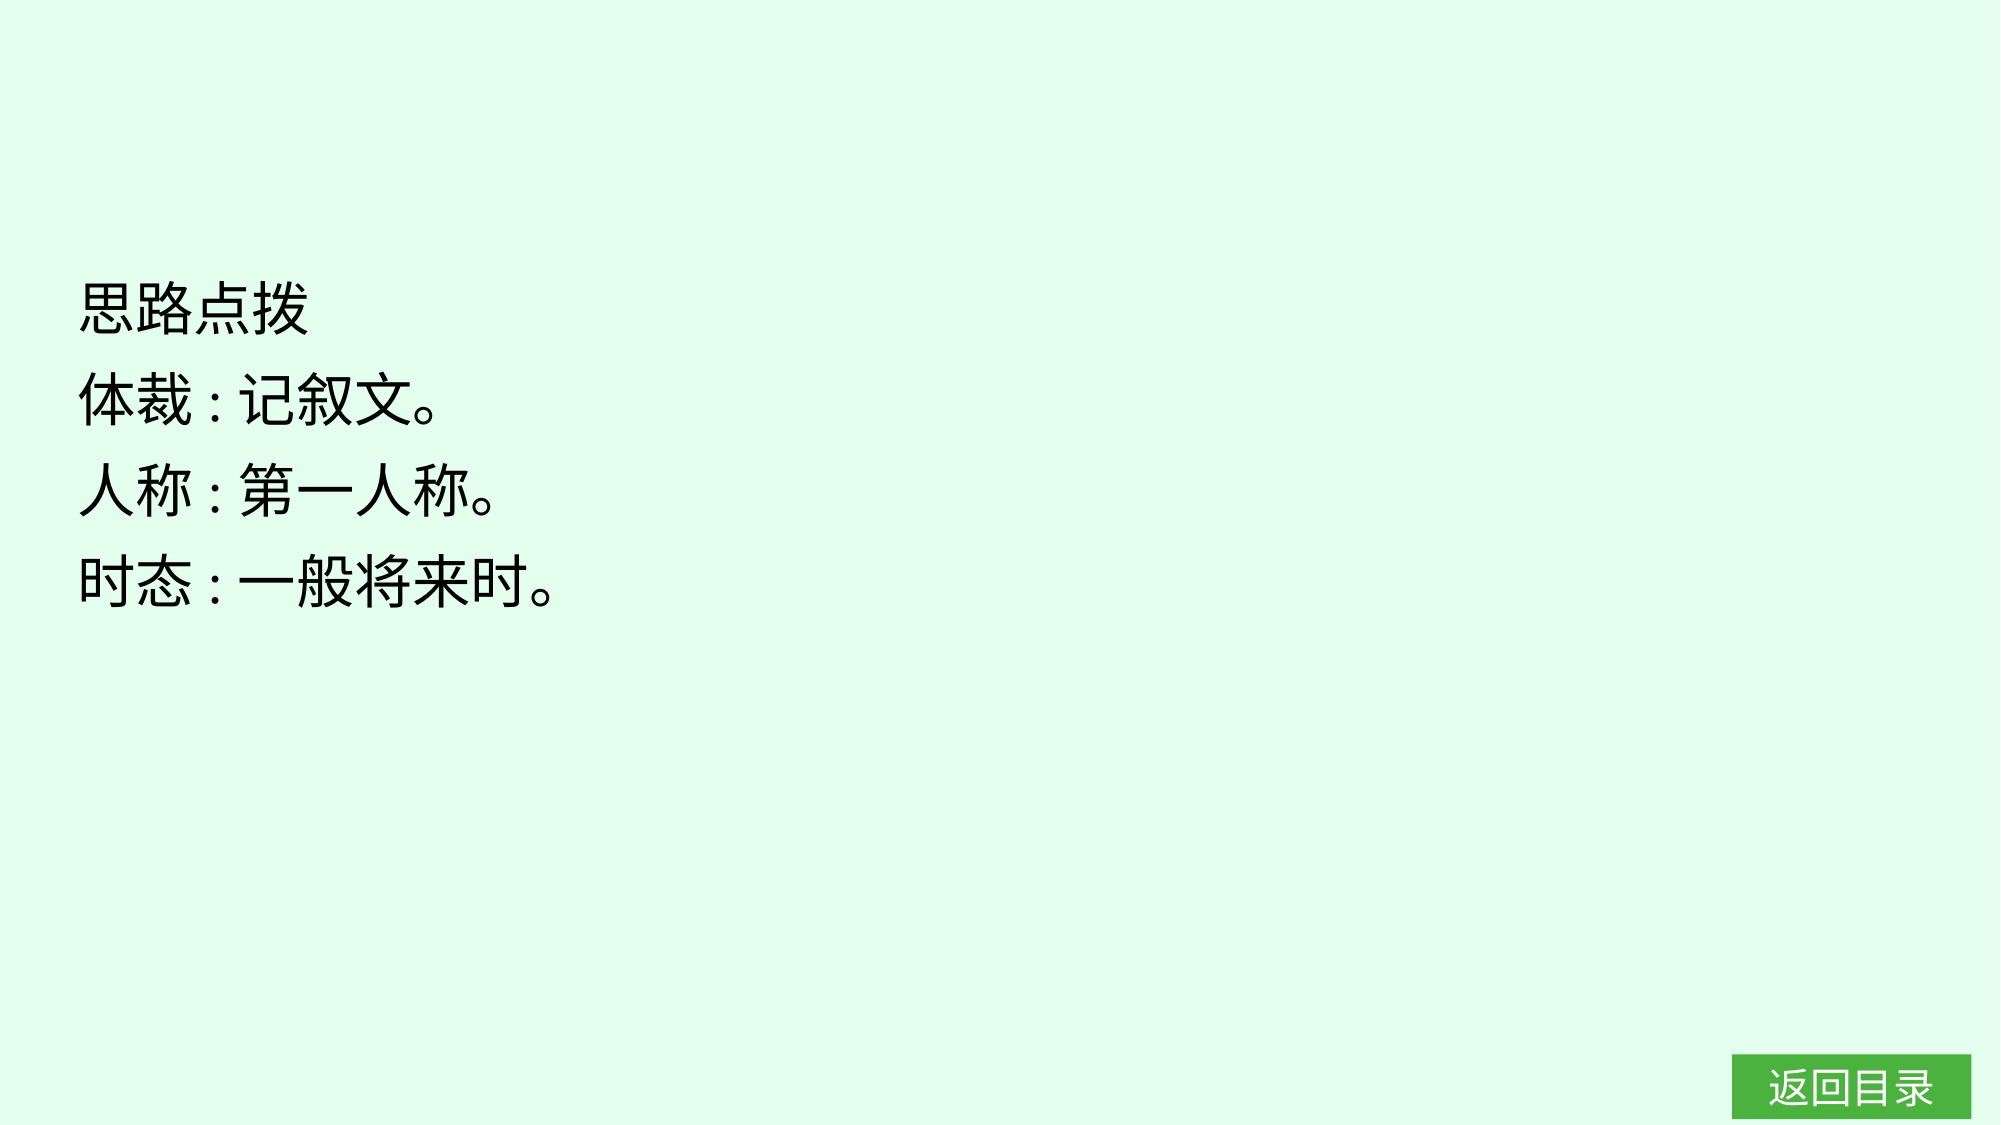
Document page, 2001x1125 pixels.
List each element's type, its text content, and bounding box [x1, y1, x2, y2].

text_box 思路点拨 体裁:记叙文。 人称:第一人称。 时态:一般将来时。 [62, 243, 1938, 623]
